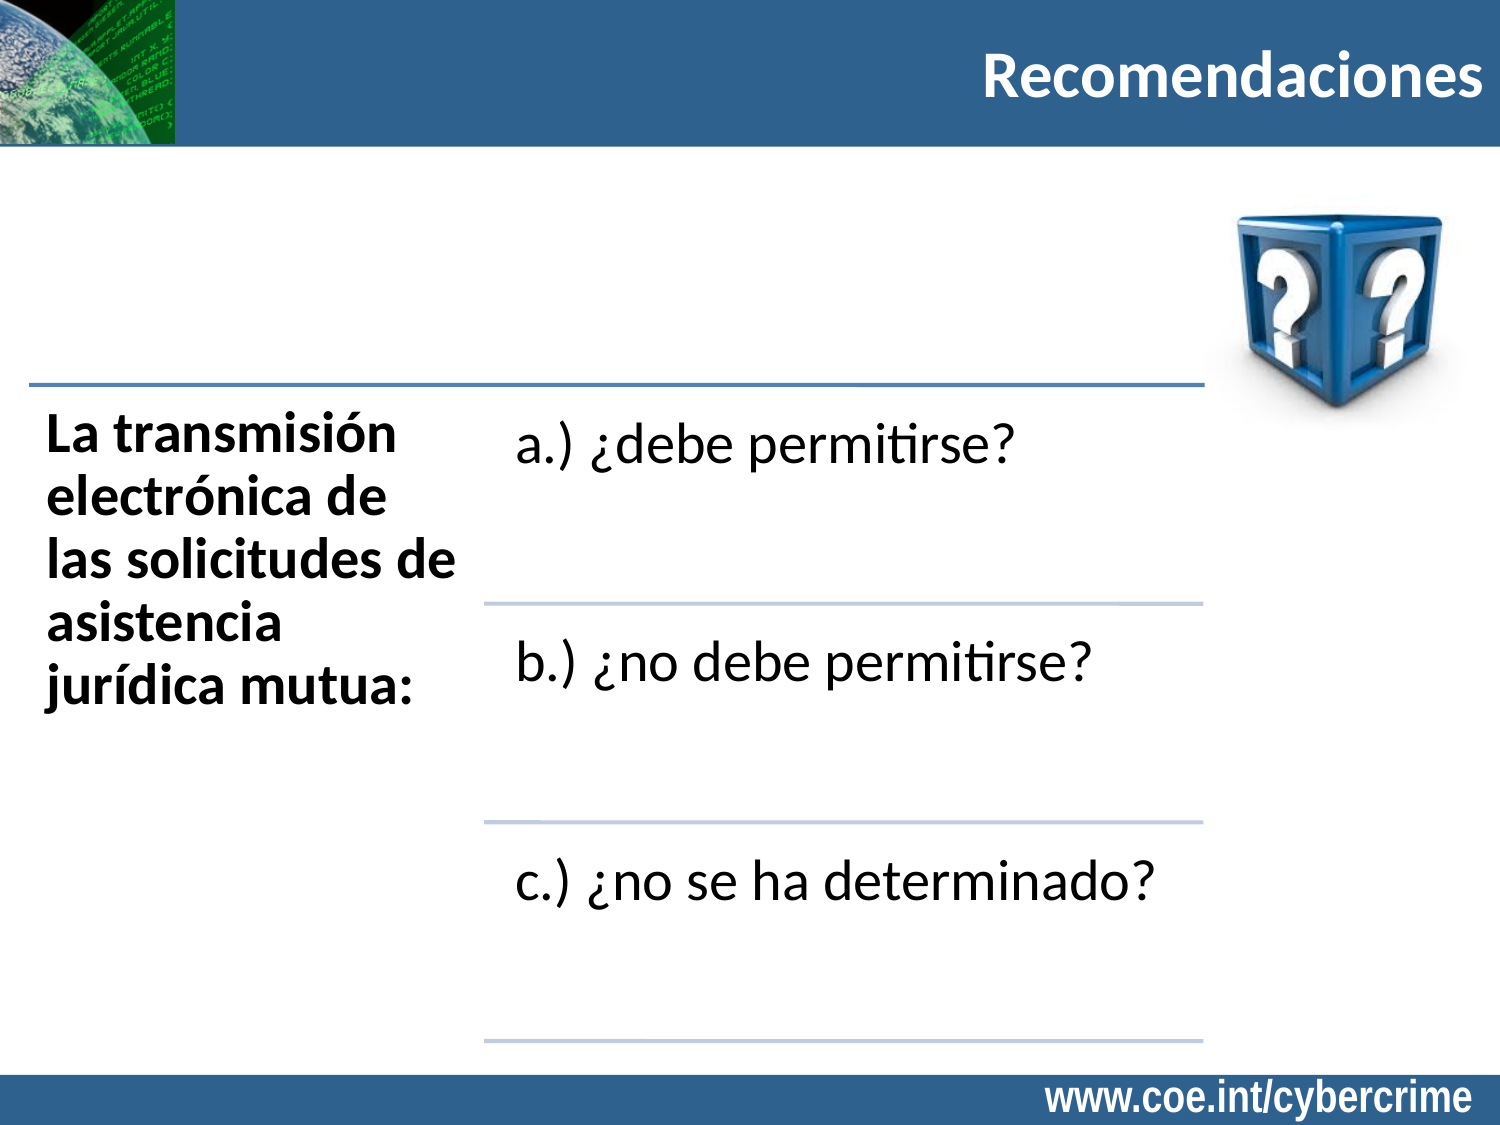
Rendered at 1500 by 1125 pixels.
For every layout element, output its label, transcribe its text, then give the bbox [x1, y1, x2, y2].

picture [0, 0, 175, 144]
picture [1189, 154, 1481, 445]
text_box [0, 1073, 1030, 1125]
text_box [28, 384, 1205, 1052]
text_box www.coe.int/cybercrime [1030, 1059, 1500, 1125]
text_box Recomendaciones [177, 0, 1500, 149]
